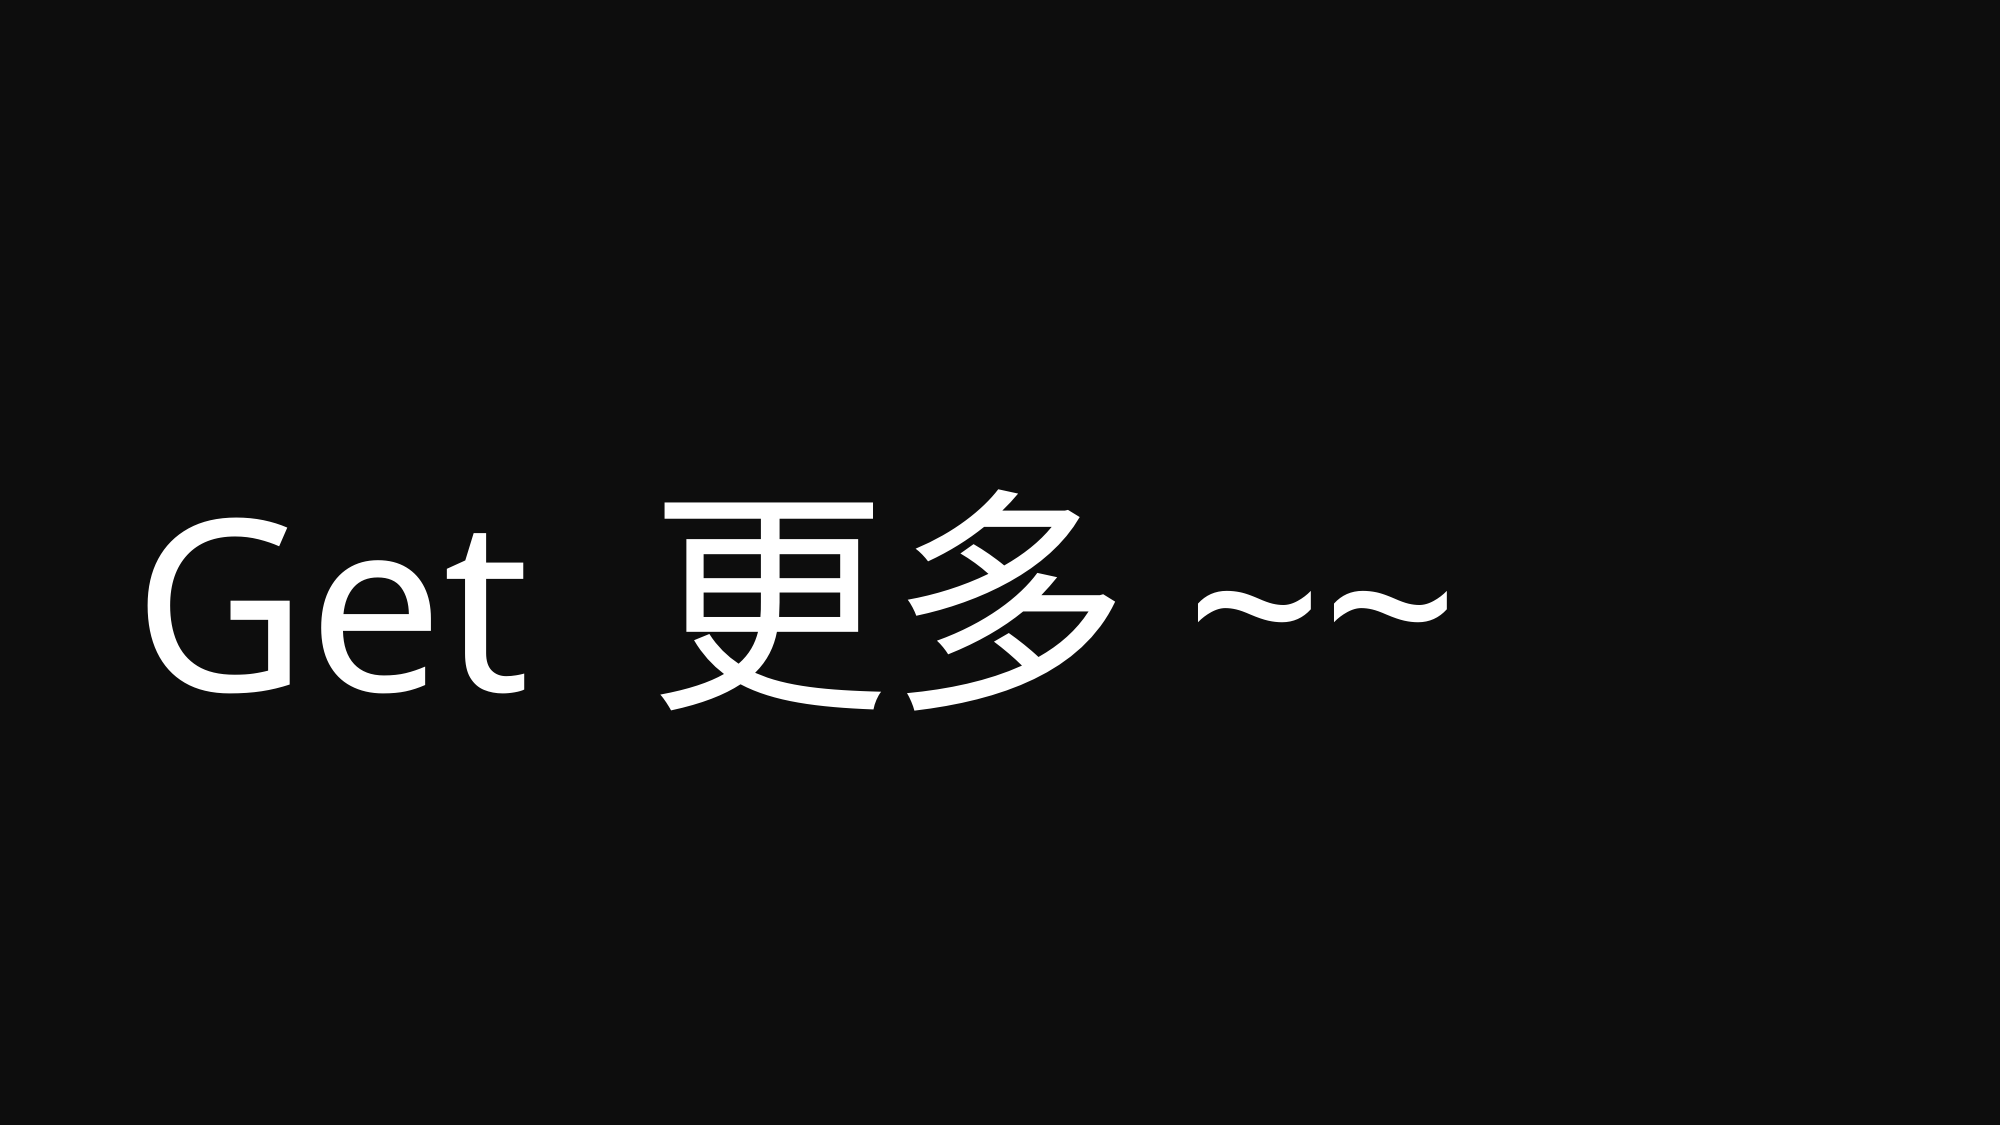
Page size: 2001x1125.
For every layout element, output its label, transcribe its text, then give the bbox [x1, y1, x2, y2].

text_box Get 更多~~ [119, 444, 1475, 747]
text_box [0, 0, 2000, 1125]
